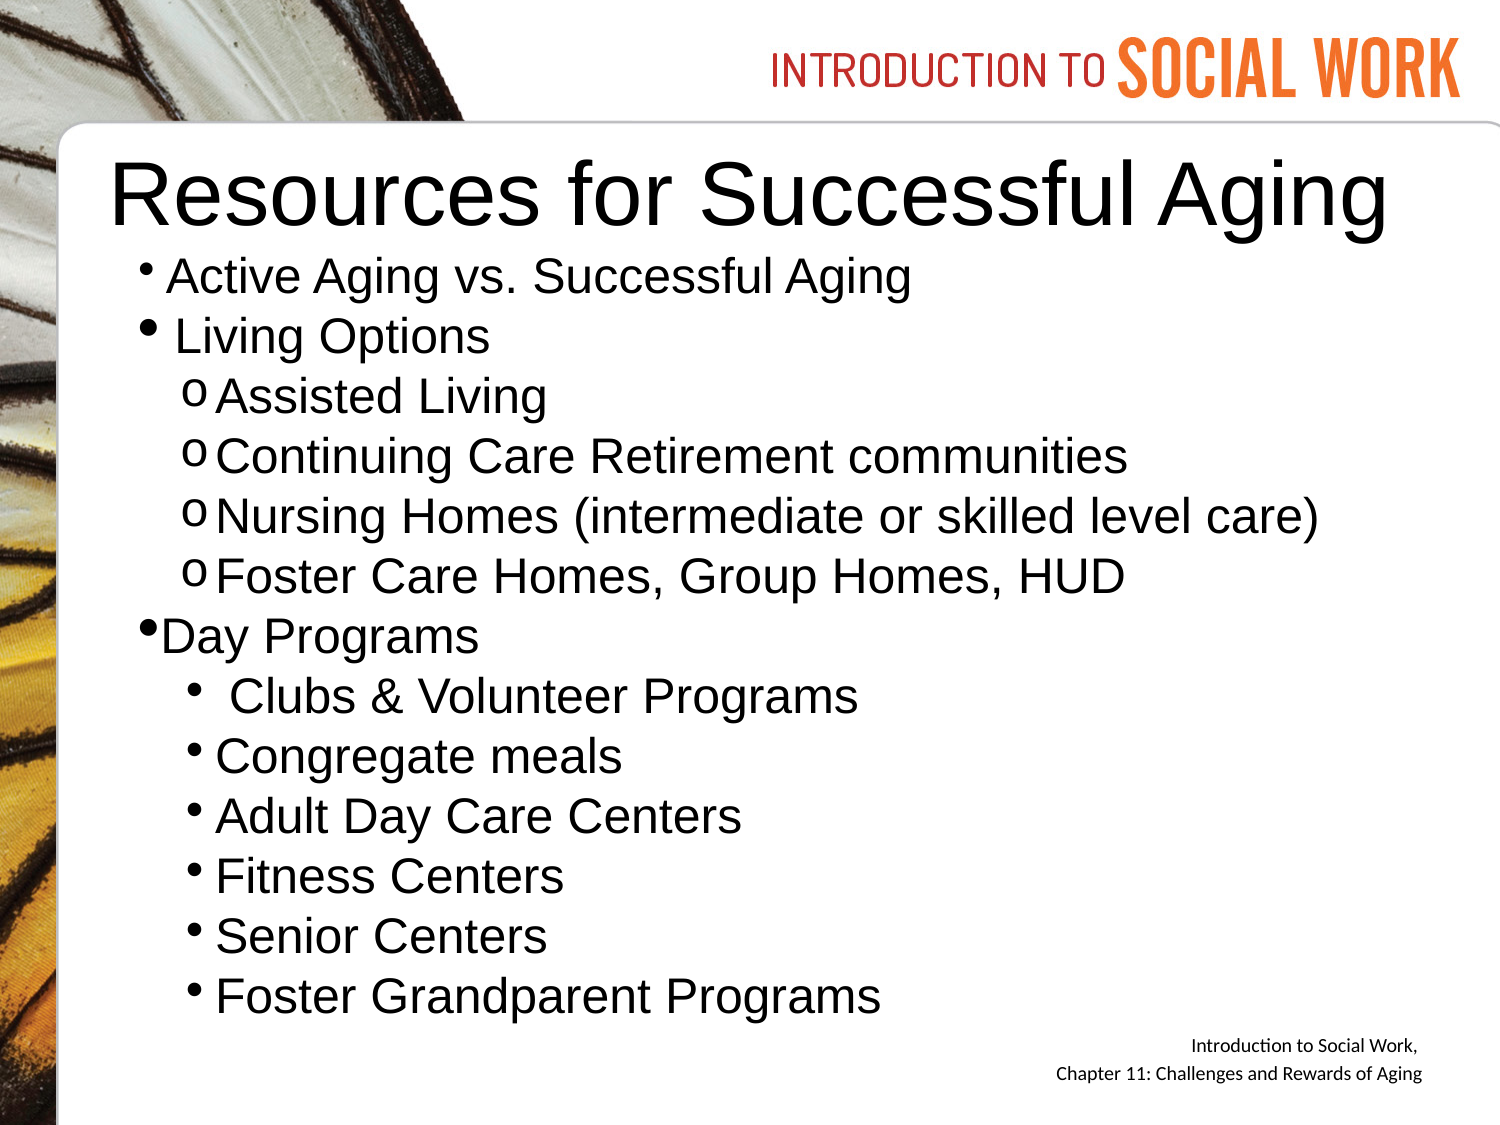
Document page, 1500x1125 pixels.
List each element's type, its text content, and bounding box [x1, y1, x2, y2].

text_box Active Aging vs. Successful Aging Living Options Assisted Living Continuing Care Retirement communities Nursing Homes (intermediate or skilled level care) Foster Care Homes, Group Homes, HUD Day Programs Clubs & Volunteer Programs Congregate meals Adult Day Care Centers Fitness Centers Senior Centers Foster Grandparent Programs [49, 235, 1463, 1121]
picture [0, 0, 1500, 1125]
title Resources for Successful Aging [87, 125, 1438, 235]
